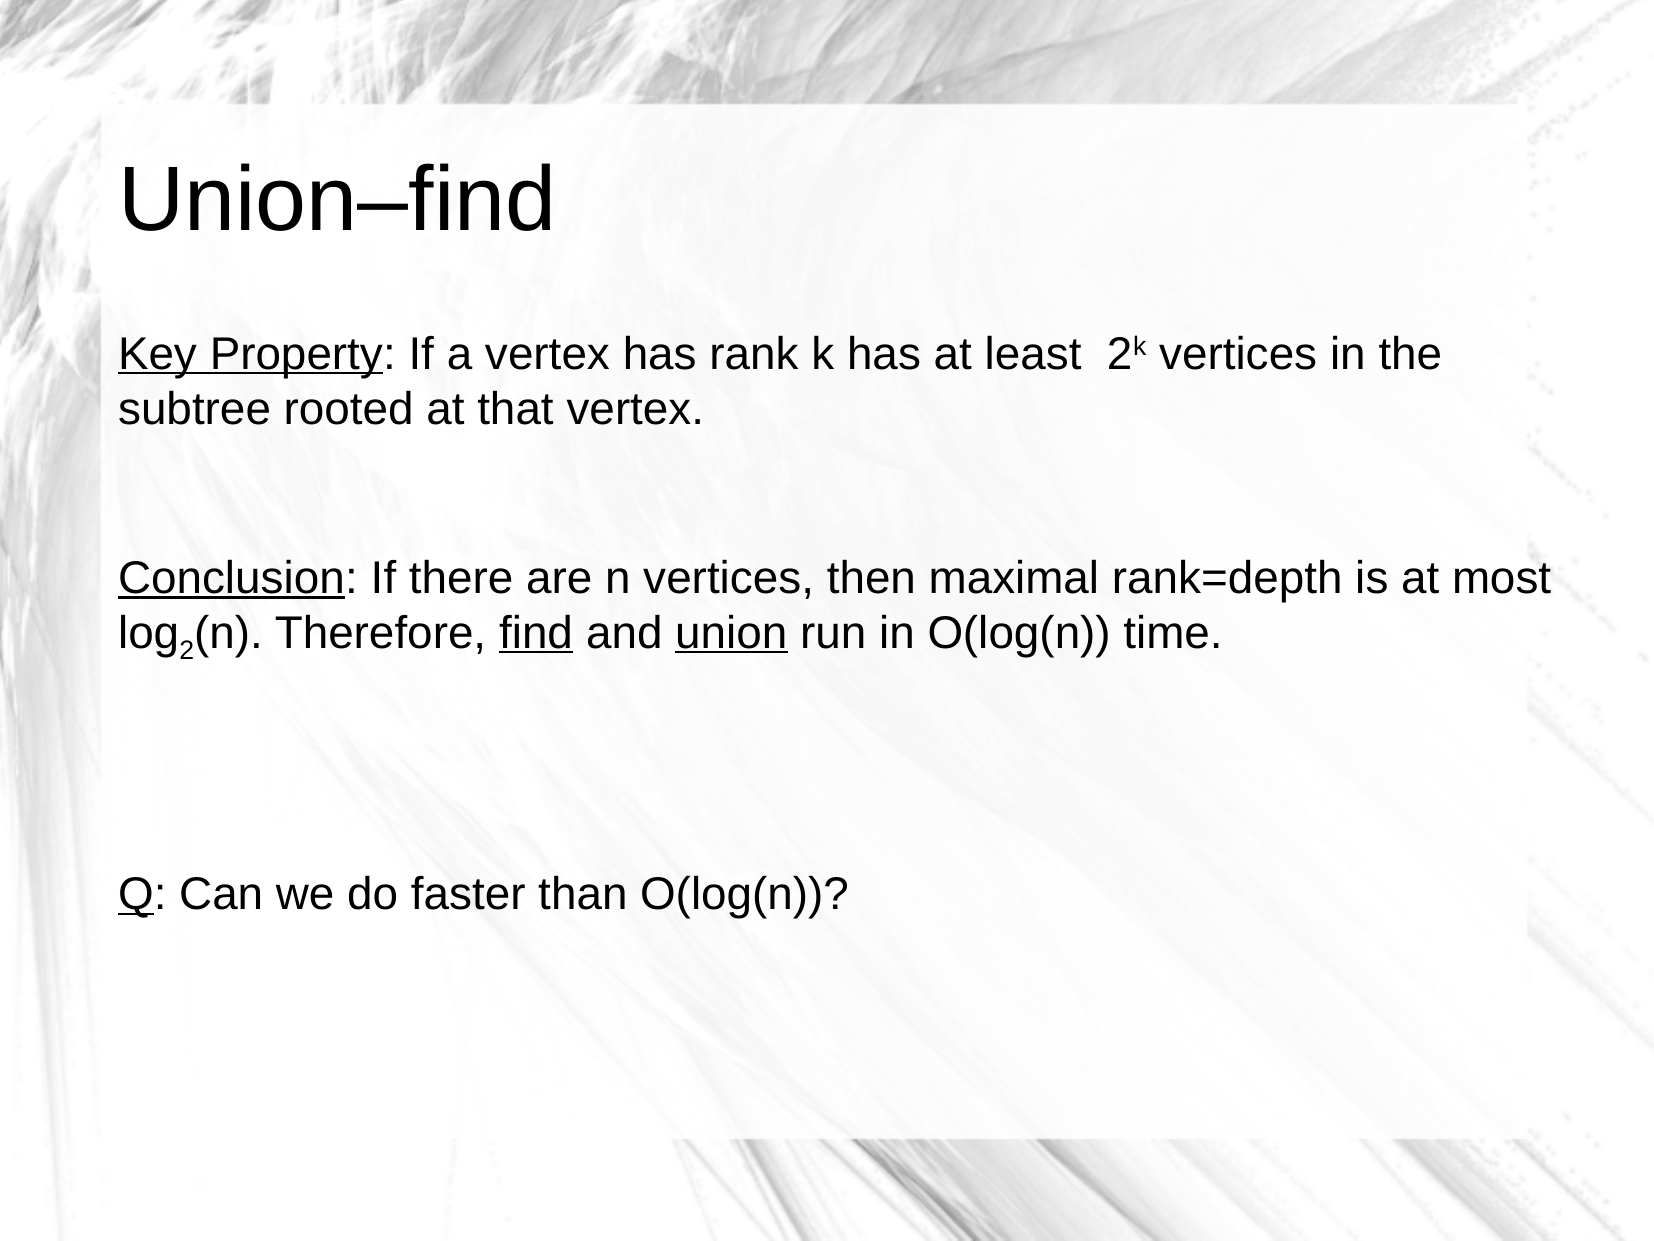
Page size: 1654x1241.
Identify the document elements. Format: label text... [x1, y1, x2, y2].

list Key Property: If a vertex has rank k has at least 2k vertices in the subtree rooted at that vertex. Conclusion: If there are n vertices, then maximal rank=depth is at most log2(n). Therefore, find and union run in O(log(n)) time. Q: Can we do faster than O(log(n))? [118, 319, 1571, 1109]
picture [0, 0, 1654, 1241]
title Union–find [118, 93, 1506, 299]
